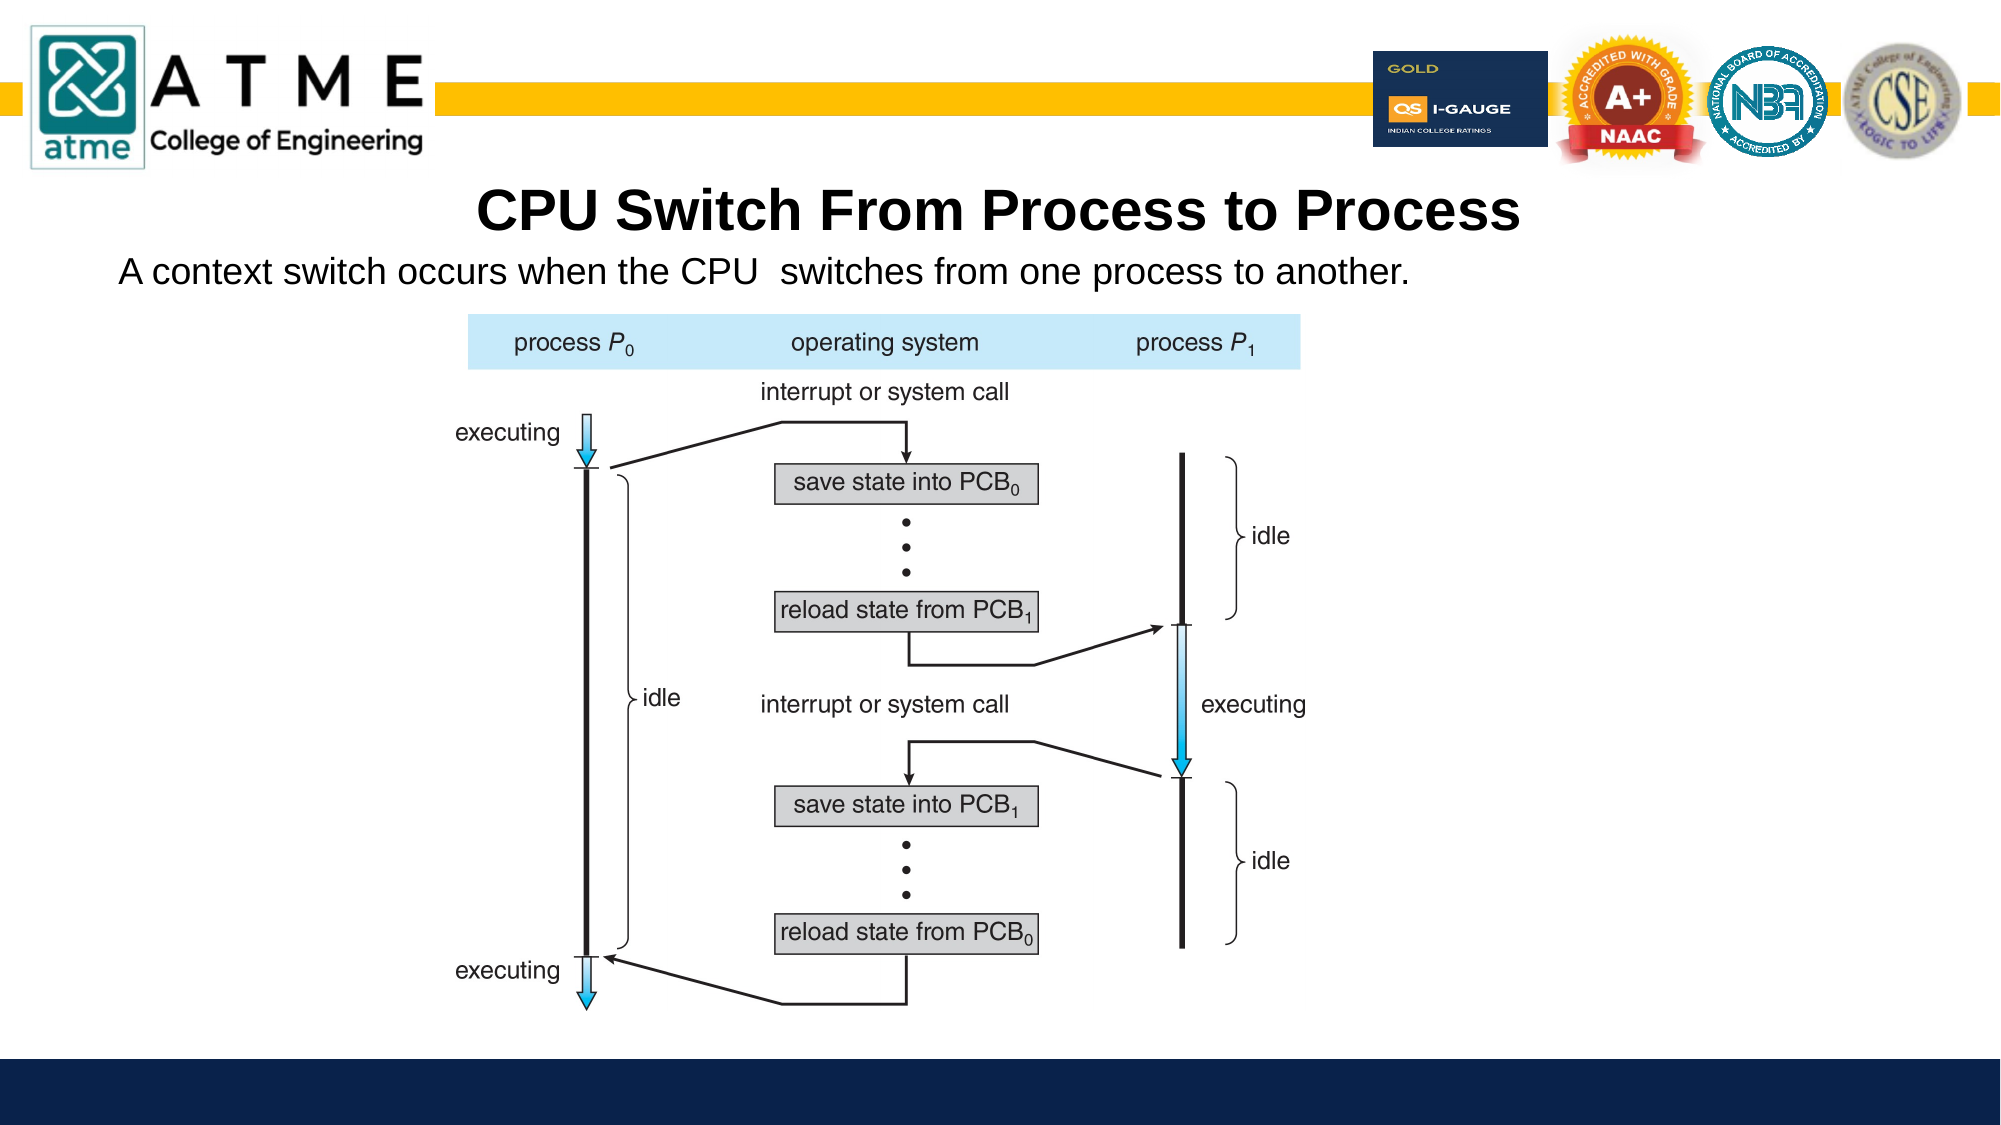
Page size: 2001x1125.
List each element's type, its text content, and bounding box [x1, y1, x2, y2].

text_box A context switch occurs when the CPU switches from one process to another. [103, 239, 1427, 300]
picture [1373, 20, 1828, 180]
picture [0, 1059, 2001, 1125]
picture [1840, 26, 1968, 176]
picture [22, 15, 435, 178]
picture [455, 314, 1307, 1011]
text_box CPU Switch From Process to Process [461, 164, 1538, 250]
